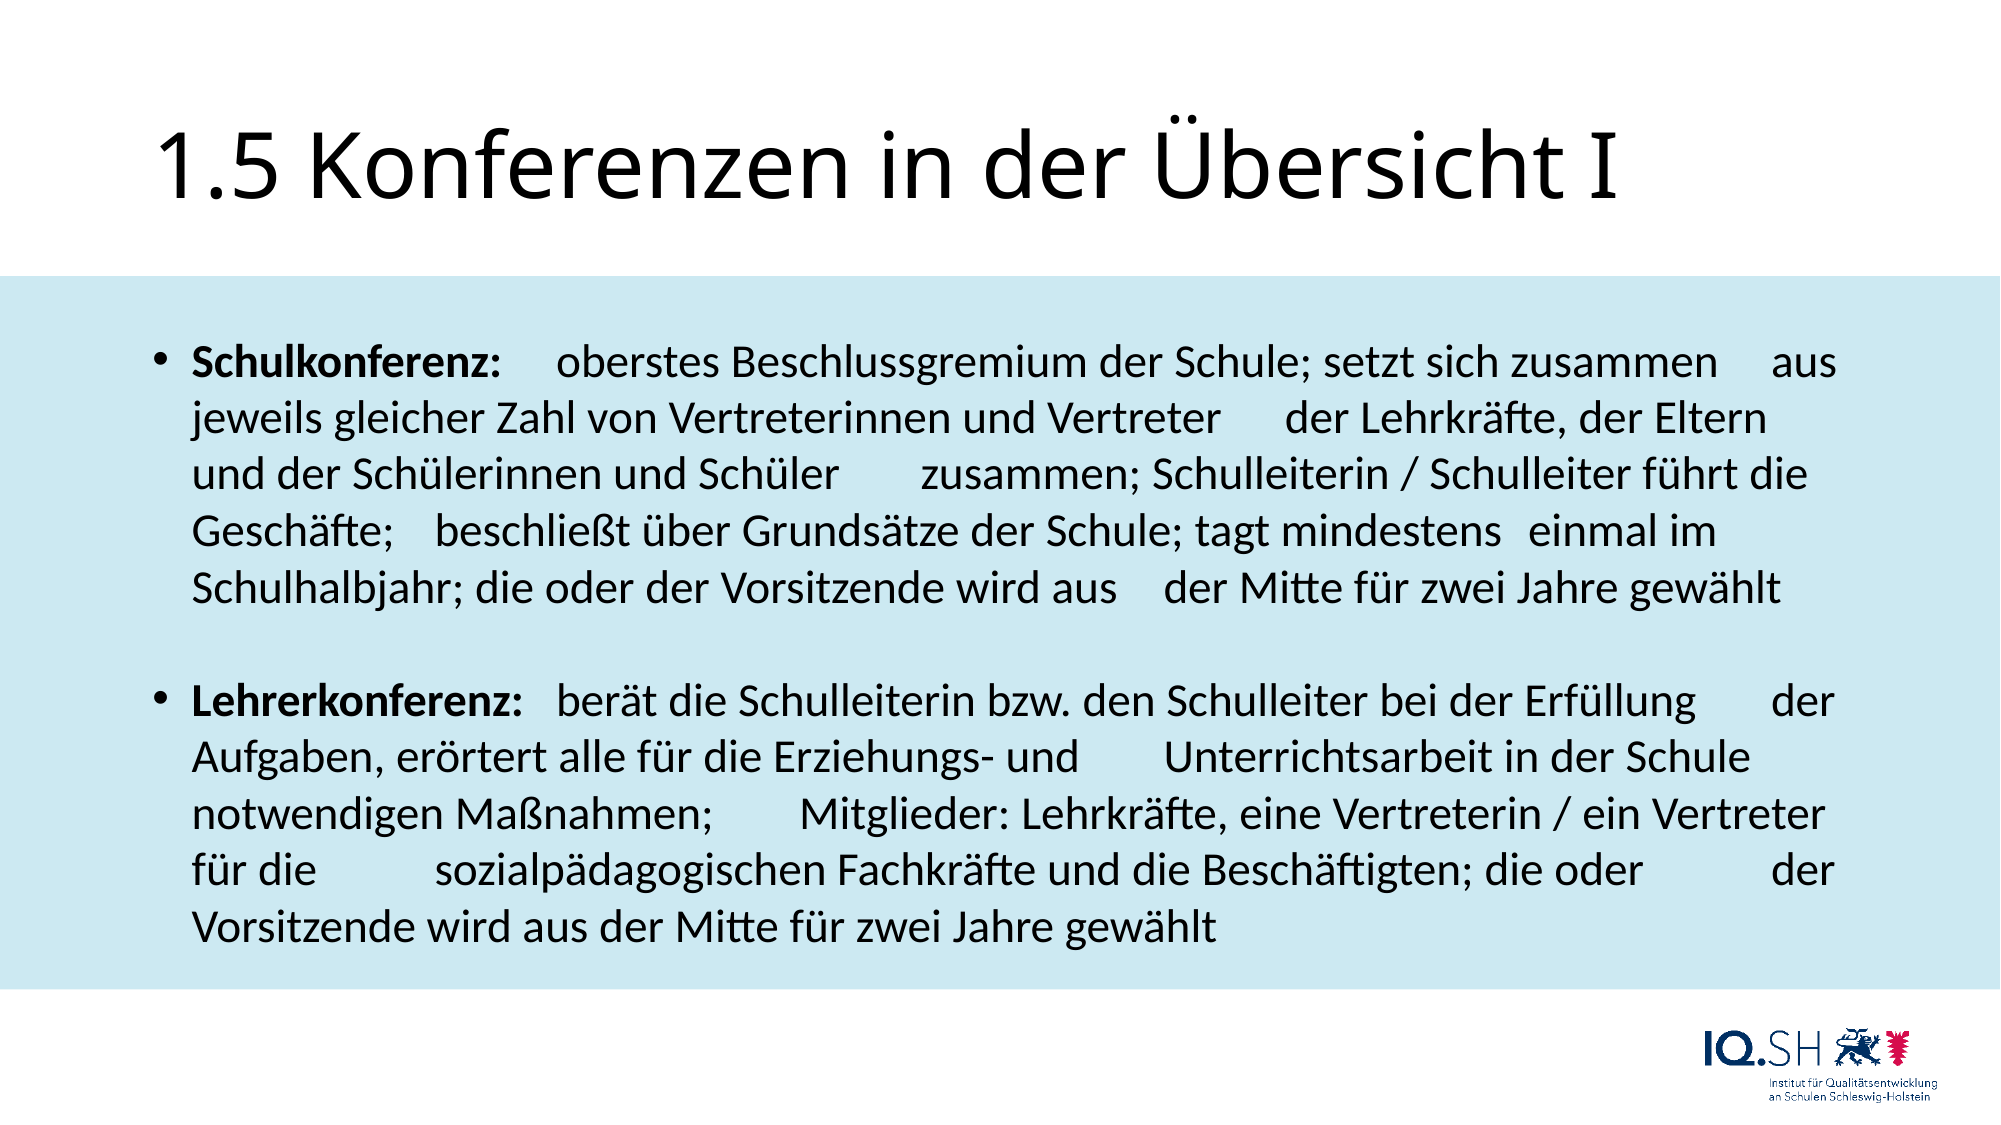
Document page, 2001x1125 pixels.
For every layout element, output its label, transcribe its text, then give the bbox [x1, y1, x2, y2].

picture [1705, 1028, 1937, 1103]
title 1.5 Konferenzen in der Übersicht I [137, 59, 1863, 278]
list Schulkonferenz: oberstes Beschlussgremium der Schule; setzt sich zusammen aus jeweils gleicher Zahl von Vertreterinnen und Vertreter der Lehrkräfte, der Eltern und der Schülerinnen und Schüler zusammen; Schulleiterin / Schulleiter führt die Geschäfte; beschließt über Grundsätze der Schule; tagt mindestens einmal im Schulhalbjahr; die oder der Vorsitzende wird aus der Mitte für zwei Jahre gewählt Lehrerkonferenz: berät die Schulleiterin bzw. den Schulleiter bei der Erfüllung der Aufgaben, erörtert alle für die Erziehungs- und Unterrichtsarbeit in der Schule notwendigen Maßnahmen; Mitglieder: Lehrkräfte, eine Vertreterin / ein Vertreter für die sozialpädagogischen Fachkräfte und die Beschäftigten; die oder der Vorsitzende wird aus der Mitte für zwei Jahre gewählt [137, 299, 1863, 982]
